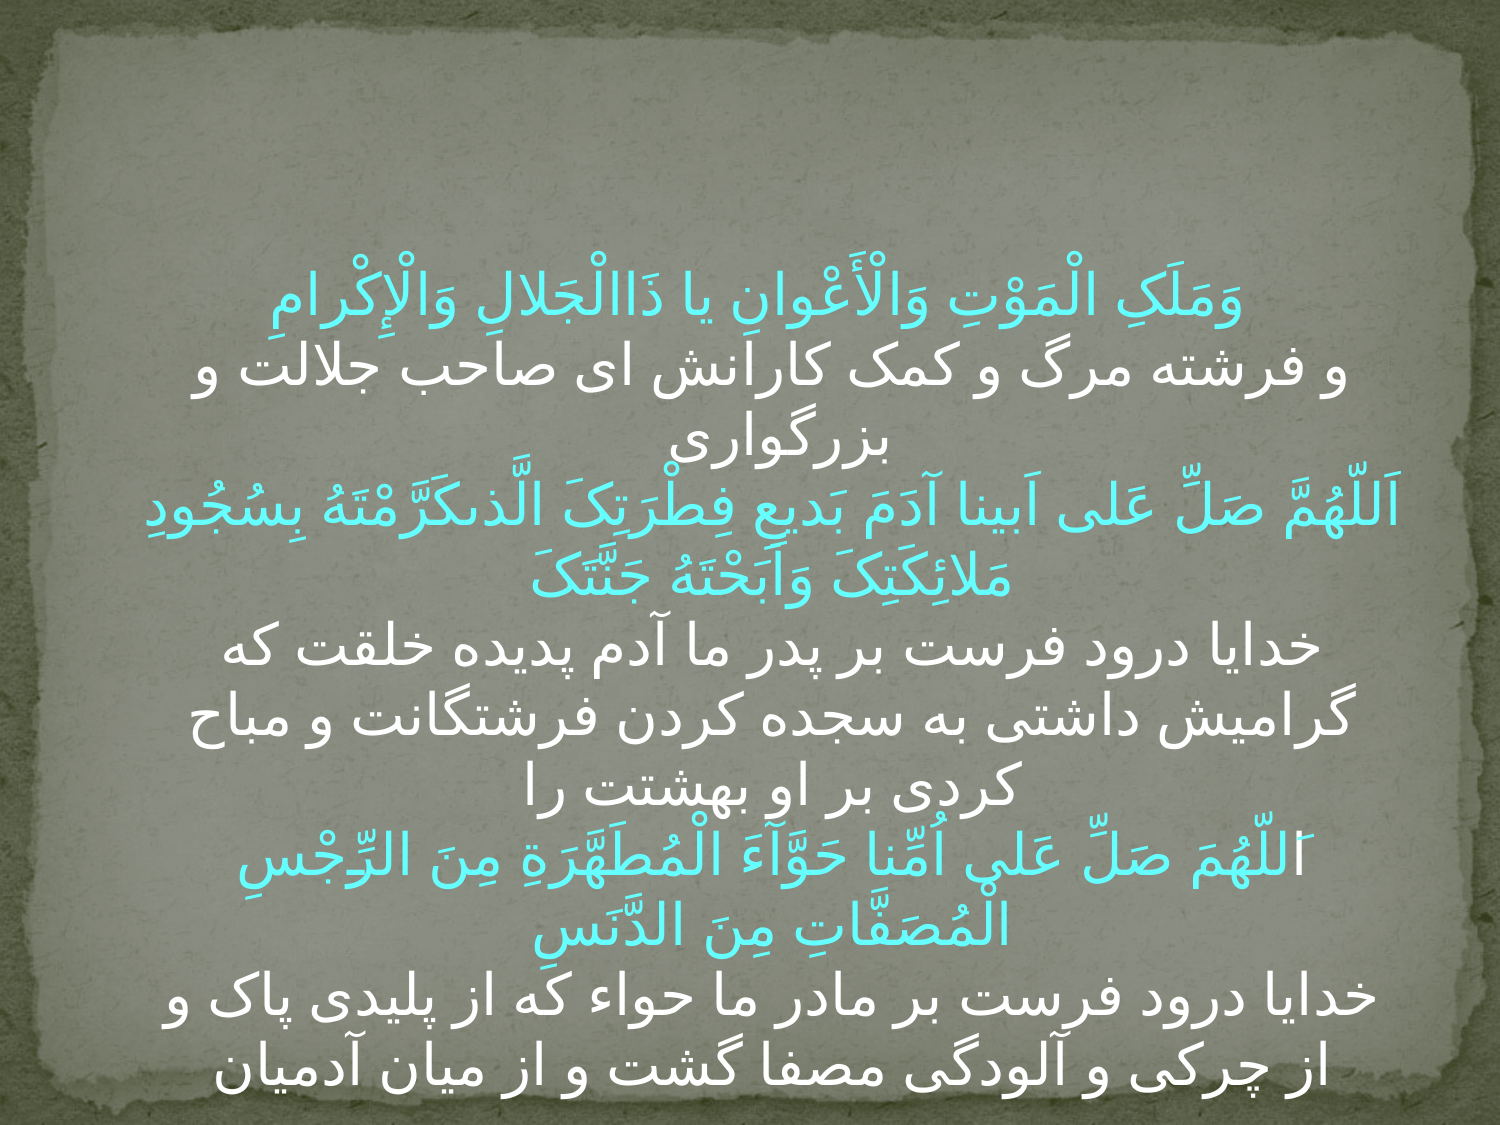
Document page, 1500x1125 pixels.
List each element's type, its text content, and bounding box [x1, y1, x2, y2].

list وَمَلَکِ‏ الْمَوْتِ وَالْأَعْوانِ یا ذَاالْجَلالِ وَالْإِکْرامِ و فرشته‏ مرگ و کمک‏ کارانش اى صاحب جلالت و بزرگوارى اَللّهُمَّ صَلِّ عَلى‏ اَبینا آدَمَ‏ بَدیعِ فِطْرَتِکَ الَّذى‏کَرَّمْتَهُ بِسُجُودِ مَلائِکَتِکَ وَاَبَحْتَهُ جَنَّتَکَ خدایا درود فرست بر پدر ما آدم‏ پدیده خلقت که گرامیش داشتى به سجده کردن فرشتگانت و مباح کردى بر او بهشتت را اَللّهُمَ‏ صَلِّ عَلى‏ اُمِّنا حَوَّآءَ الْمُطَهَّرَةِ مِنَ الرِّجْسِ الْمُصَفَّاتِ مِنَ الدَّنَسِ خدایا درود فرست بر مادر ما حواء که از پلیدى پاک و از چرکى و آلودگى مصفا گشت و از میان آدمیان‏ [75, 249, 1425, 1000]
